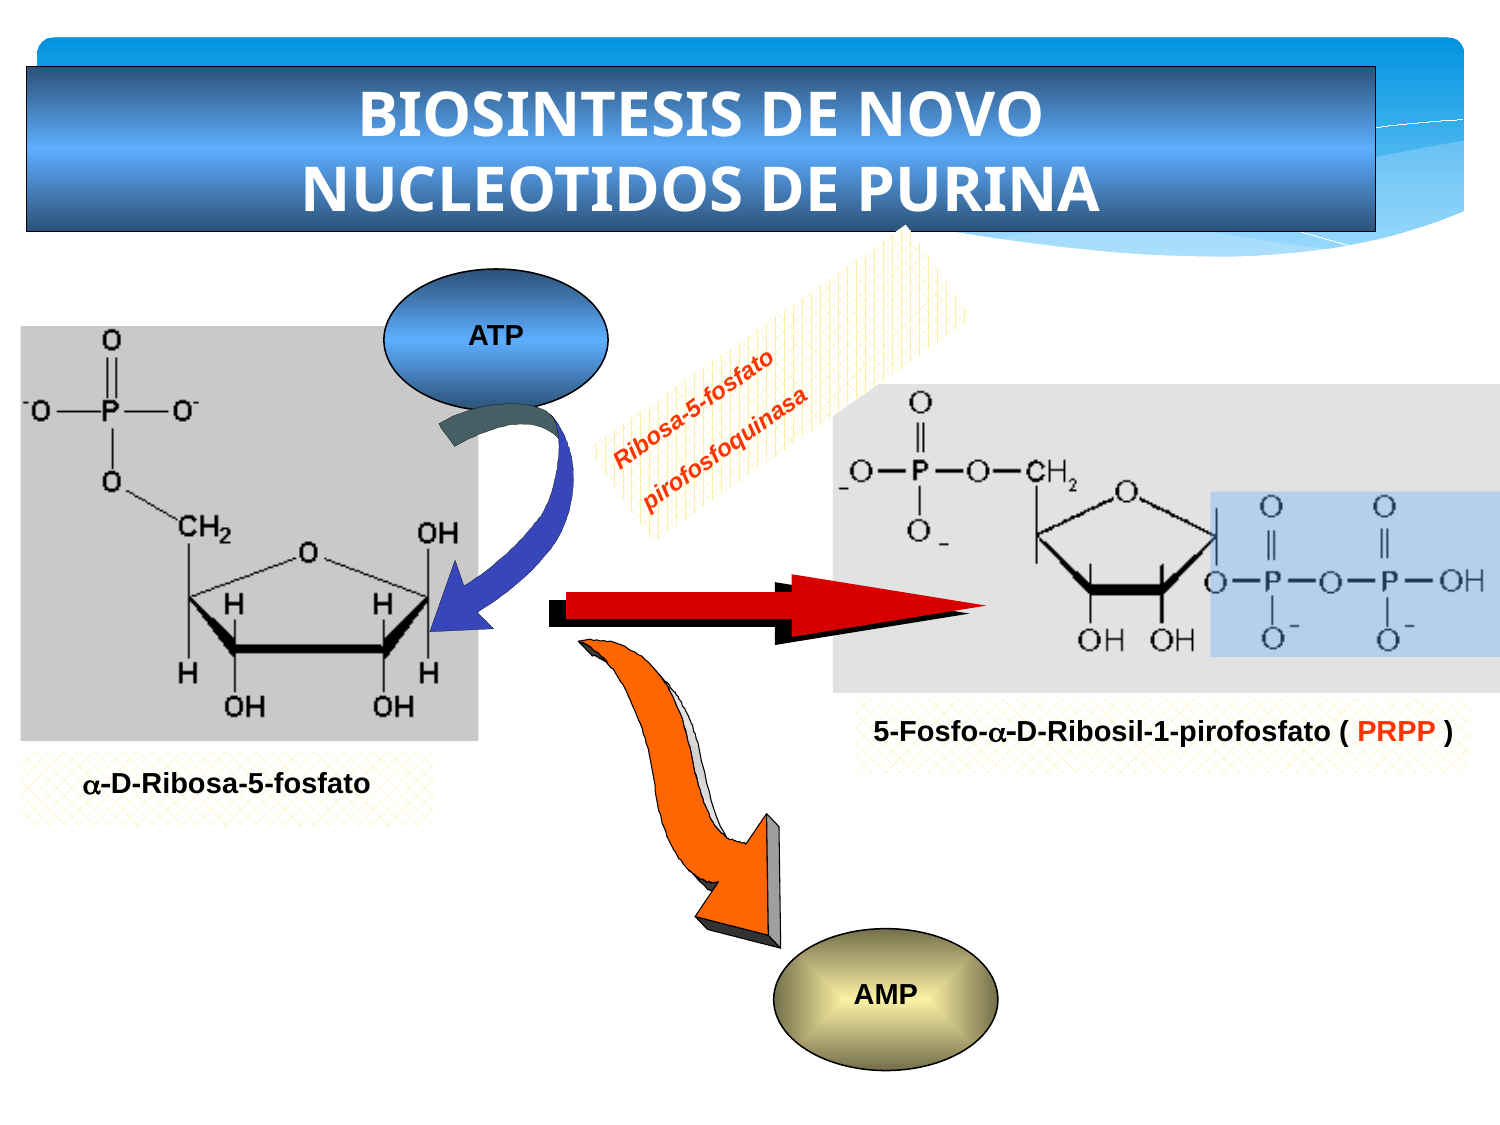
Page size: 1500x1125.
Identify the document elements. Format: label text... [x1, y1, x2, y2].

picture [20, 325, 1500, 965]
text_box AMP [773, 928, 998, 1071]
text_box a-D-Ribosa-5-fosfato [20, 751, 434, 827]
text_box Ribosa-5-fosfato pirofosfoquinasa [604, 224, 972, 543]
text_box 5-Fosfo-a-D-Ribosil-1-pirofosfato ( PRPP ) [856, 704, 1471, 774]
text_box ATP [386, 268, 609, 406]
title BIOSINTESIS DE NOVO NUCLEOTIDOS DE PURINA [26, 66, 1376, 232]
